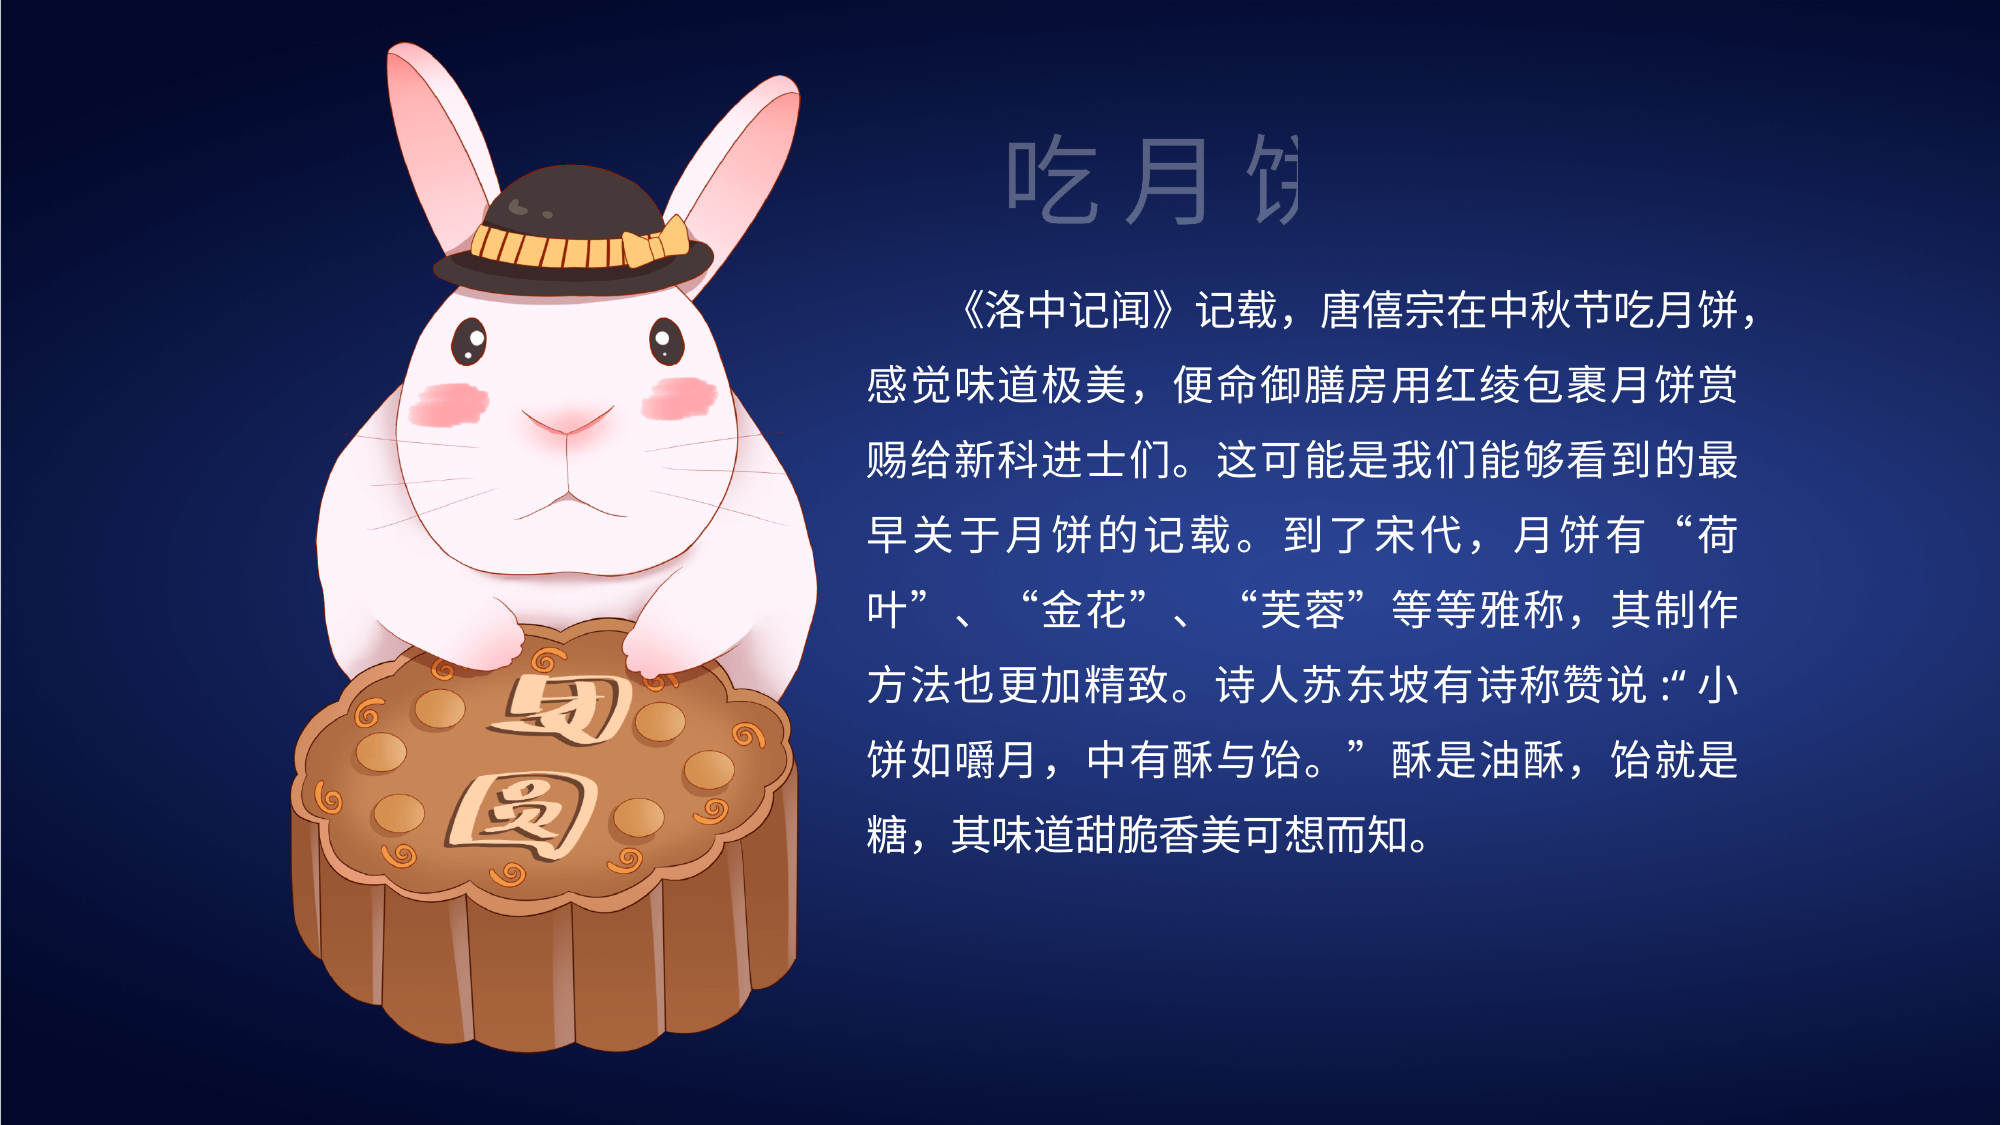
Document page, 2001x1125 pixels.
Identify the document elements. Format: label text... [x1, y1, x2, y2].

text_box 《洛中记闻》记载，唐僖宗在中秋节吃月饼，感觉味道极美，便命御膳房用红绫包裹月饼赏赐给新科进士们。这可能是我们能够看到的最早关于月饼的记载。到了宋代，月饼有“荷叶”、“金花”、“芙蓉”等等雅称，其制作方法也更加精致。诗人苏东坡有诗称赞说:“小饼如嚼月，中有酥与饴。”酥是油酥，饴就是糖，其味道甜脆香美可想而知。 [1564, 251, 1755, 867]
picture [0, 0, 2000, 1125]
